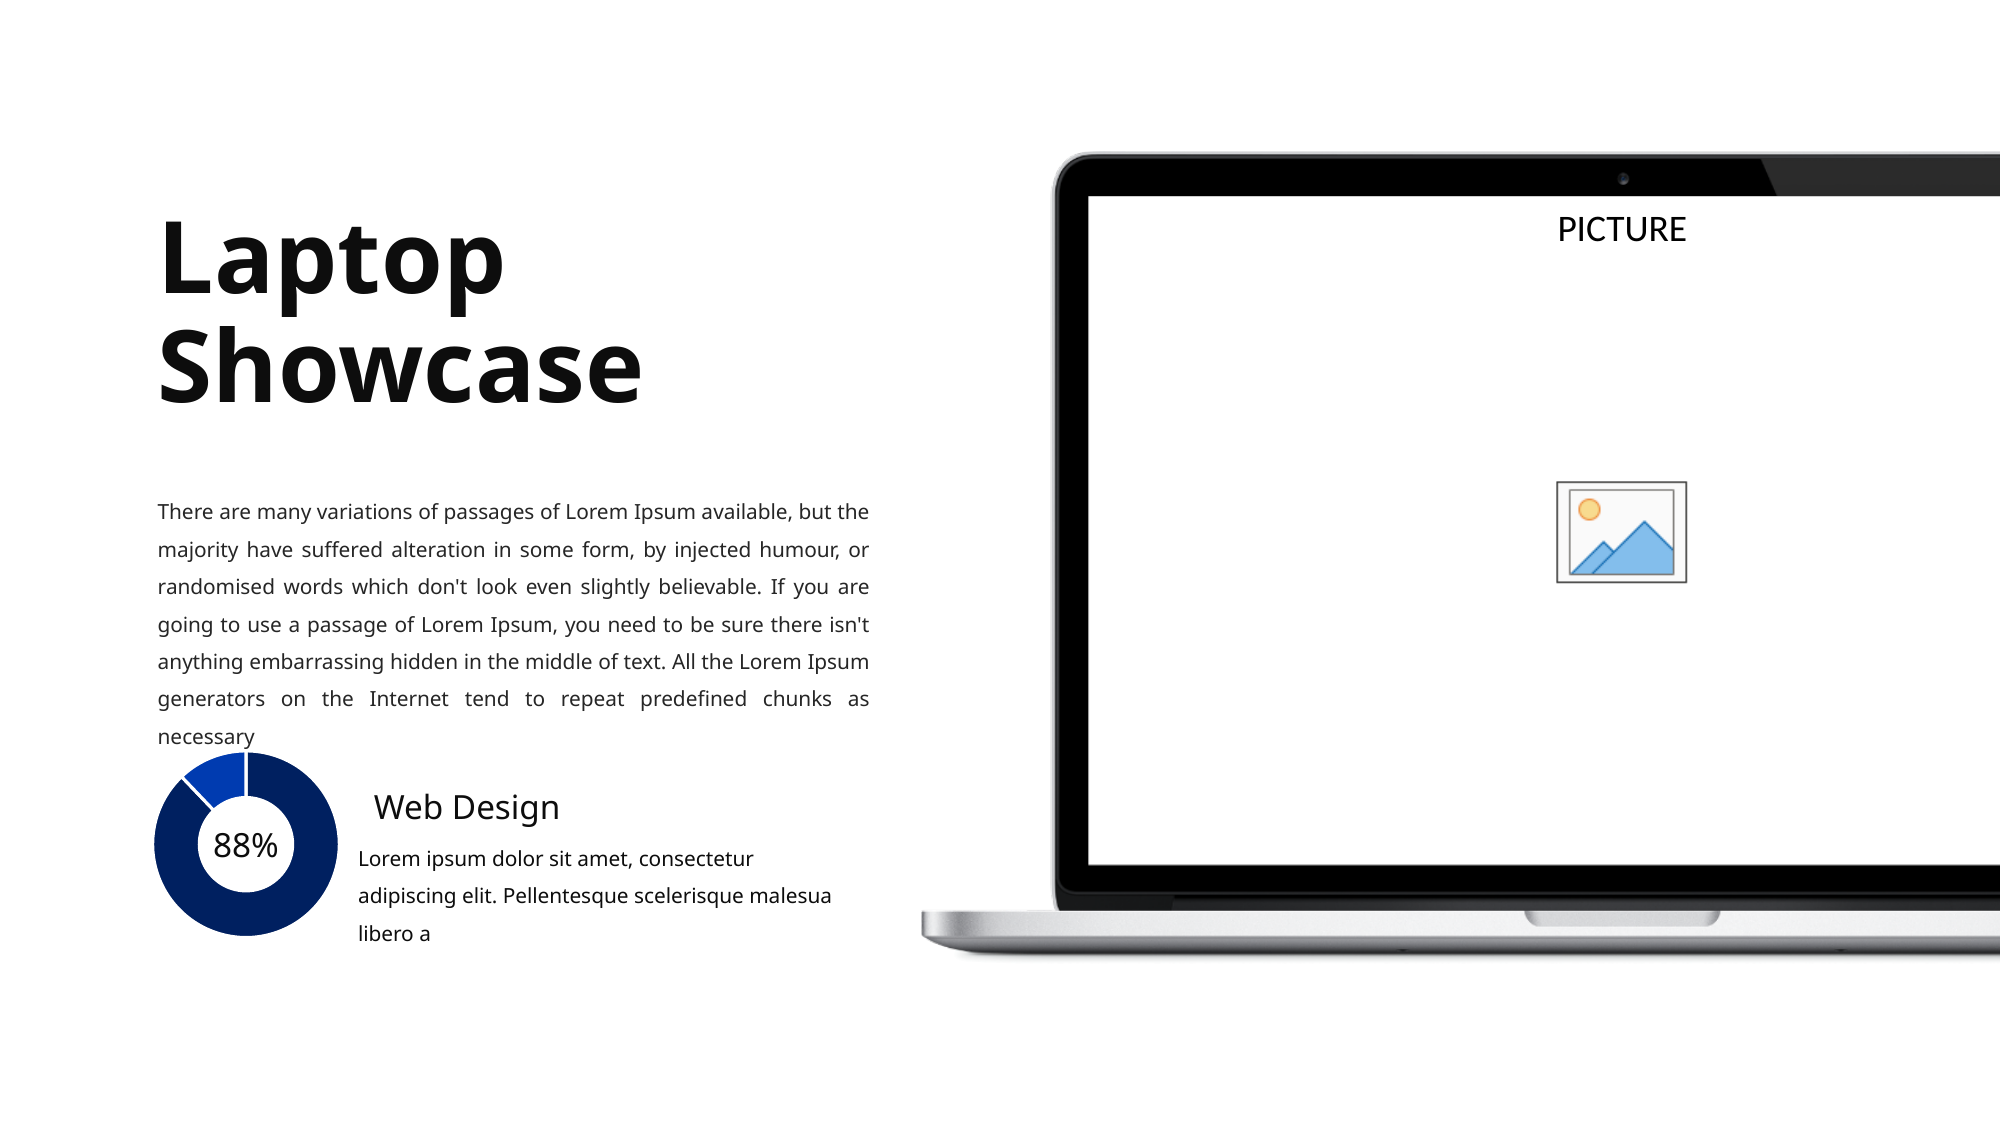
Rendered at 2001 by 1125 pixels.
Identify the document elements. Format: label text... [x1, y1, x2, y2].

text_box Lorem ipsum dolor sit amet, consectetur adipiscing elit. Pellentesque scelerisque malesua libero a [343, 825, 850, 953]
text_box Laptop [143, 185, 921, 295]
text_box Showcase [143, 295, 921, 430]
text_box Web Design [350, 778, 586, 825]
picture [921, 151, 2000, 964]
chart [142, 747, 350, 942]
text_box There are many variations of passages of Lorem Ipsum available, but the majority have suffered alteration in some form, by injected humour, or randomised words which don't look even slightly believable. If you are going to use a passage of Lorem Ipsum, you need to be sure there isn't anything embarrassing hidden in the middle of text. All the Lorem Ipsum generators on the Internet tend to repeat predefined chunks as necessary [142, 478, 885, 756]
